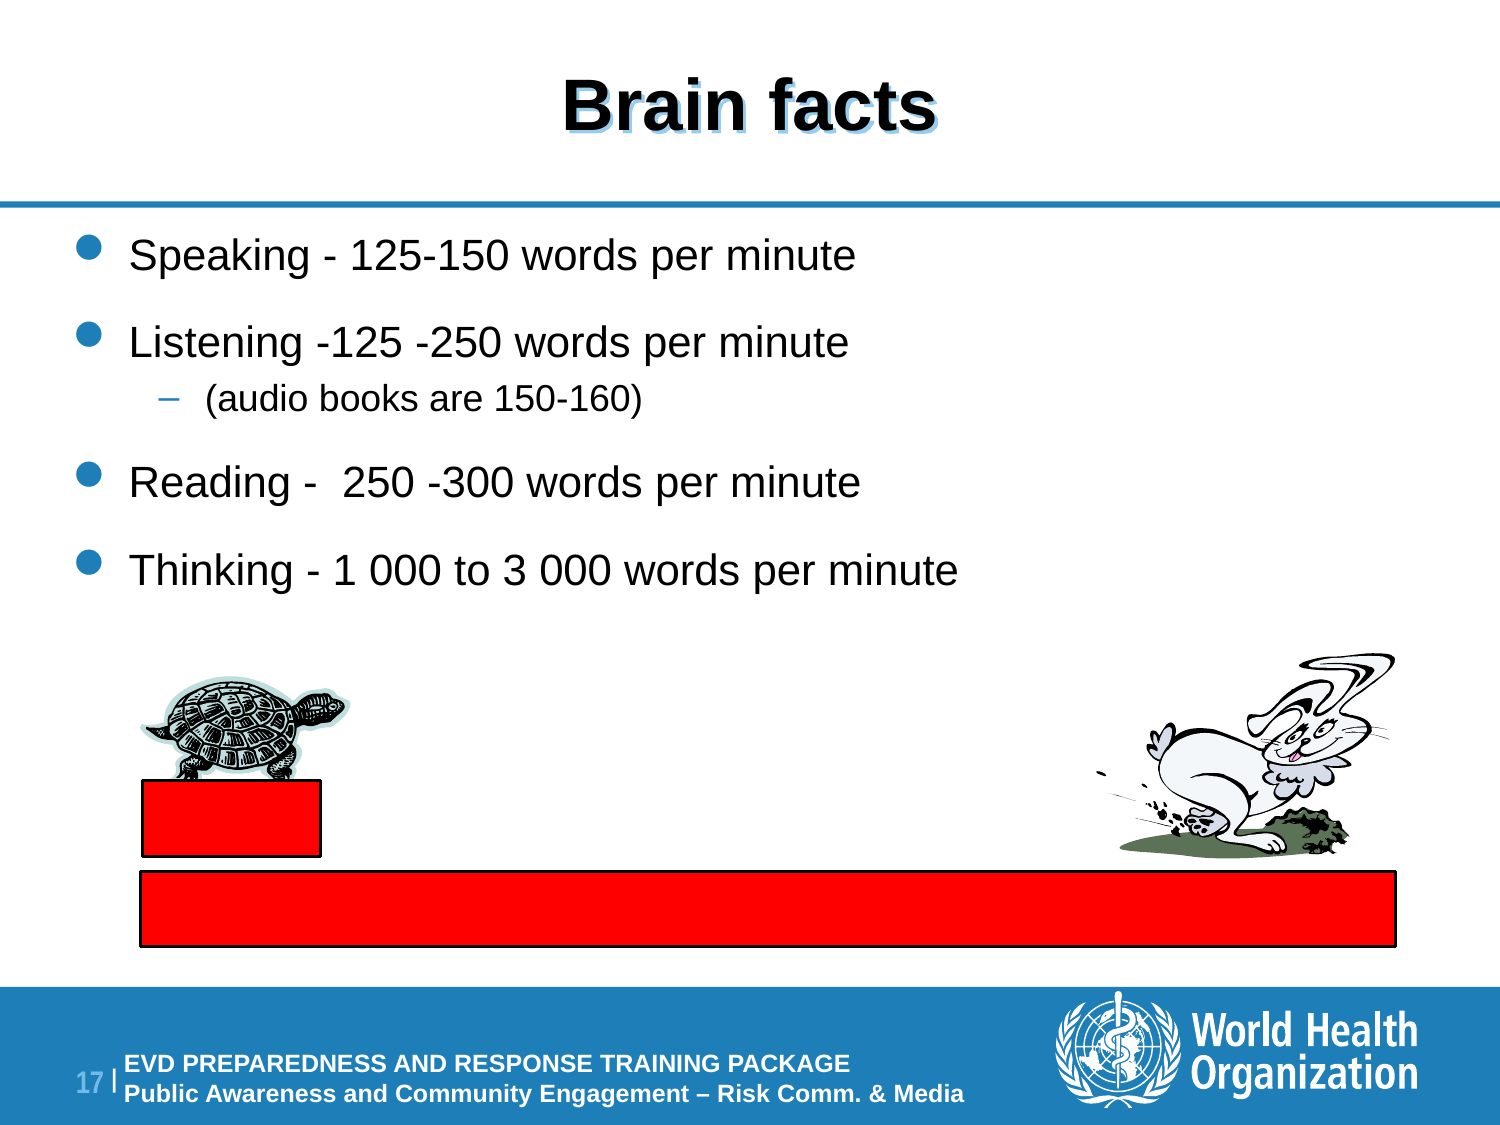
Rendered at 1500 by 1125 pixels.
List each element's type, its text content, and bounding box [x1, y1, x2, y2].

title Brain facts [0, 0, 1500, 204]
picture [144, 660, 338, 804]
text_box [140, 871, 1396, 947]
list Speaking - 125-150 words per minute Listening -125 -250 words per minute (audio books are 150-160) Reading - 250 -300 words per minute Thinking - 1 000 to 3 000 words per minute [72, 226, 1433, 984]
text_box [142, 810, 321, 857]
picture [1094, 652, 1396, 863]
